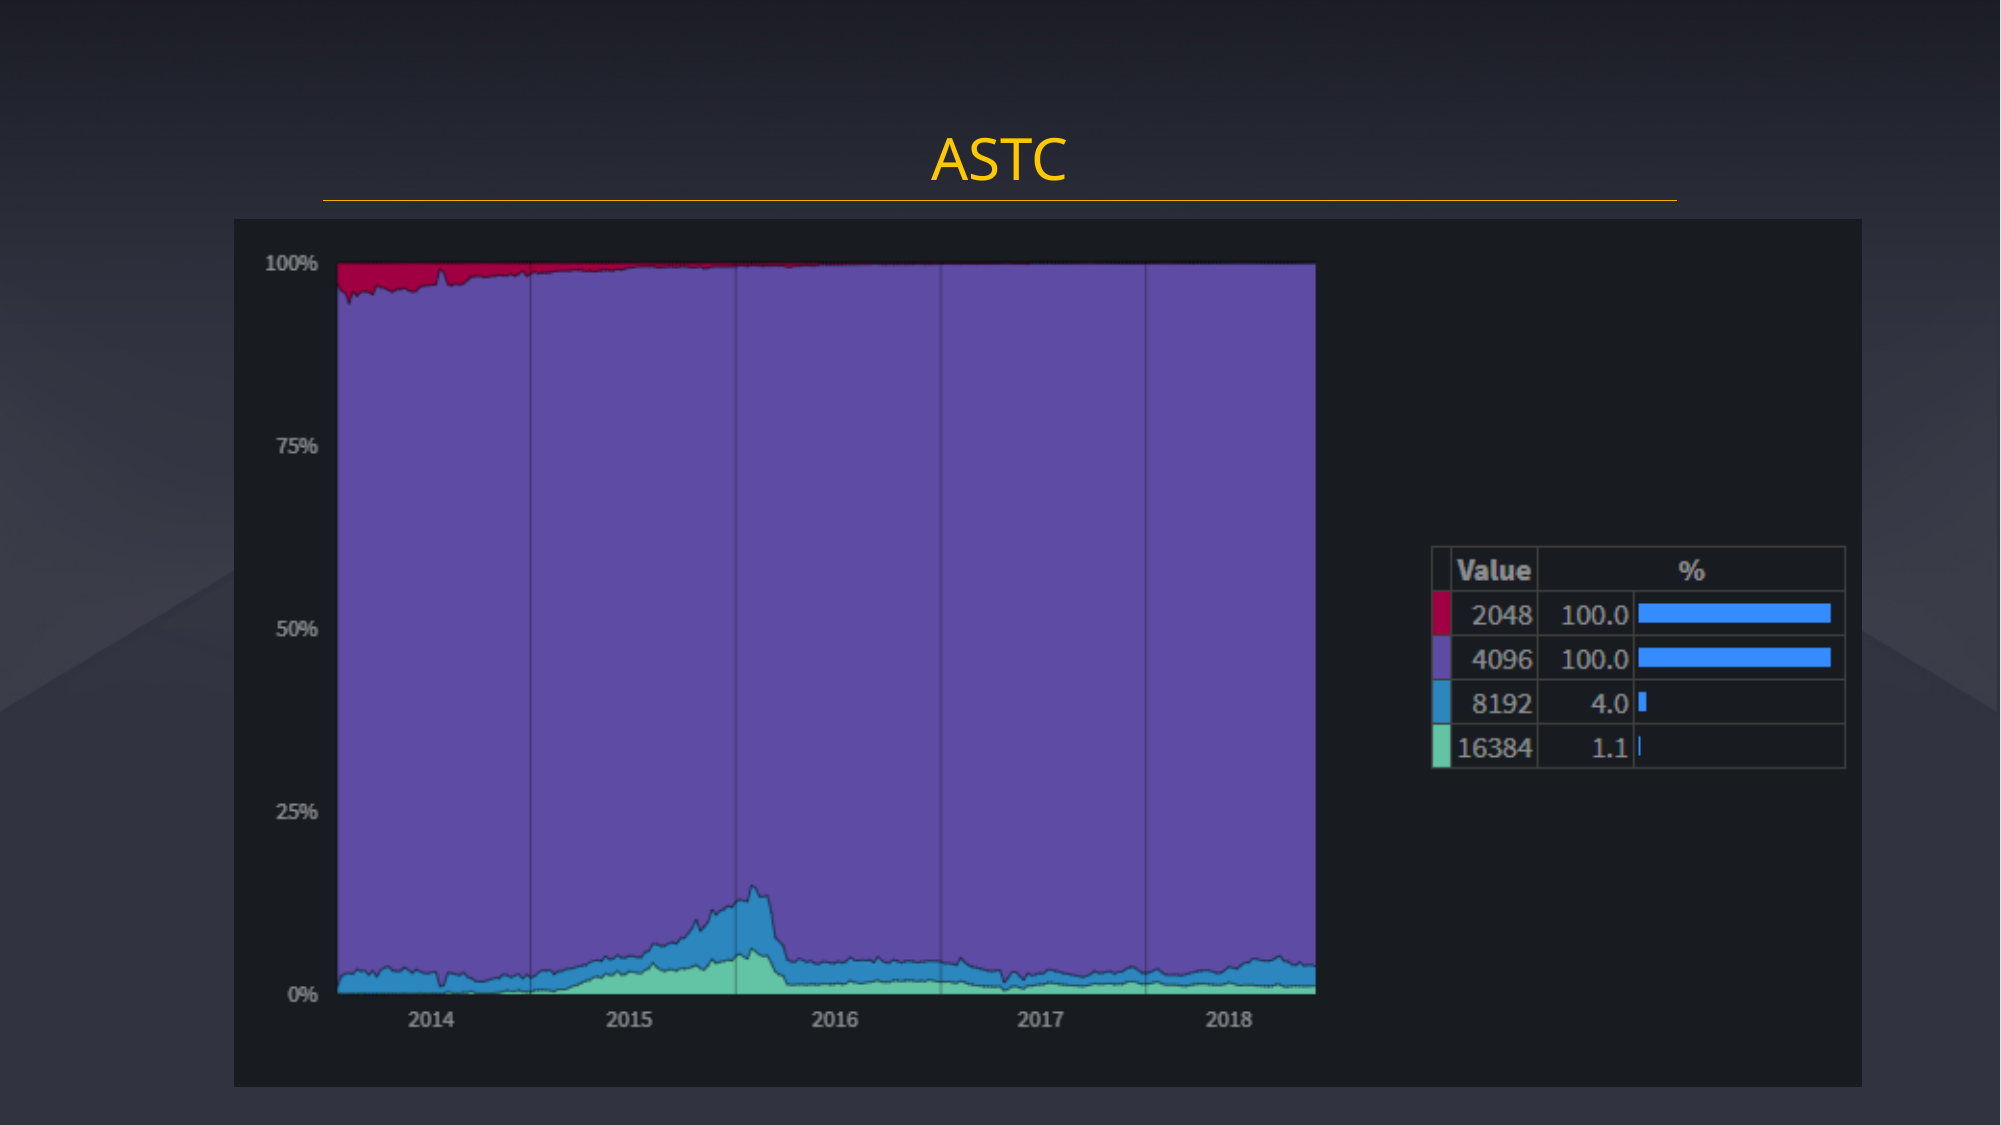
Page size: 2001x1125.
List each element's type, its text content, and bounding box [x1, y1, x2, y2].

picture [0, 0, 2001, 1125]
text_box ASTC [363, 114, 1637, 200]
